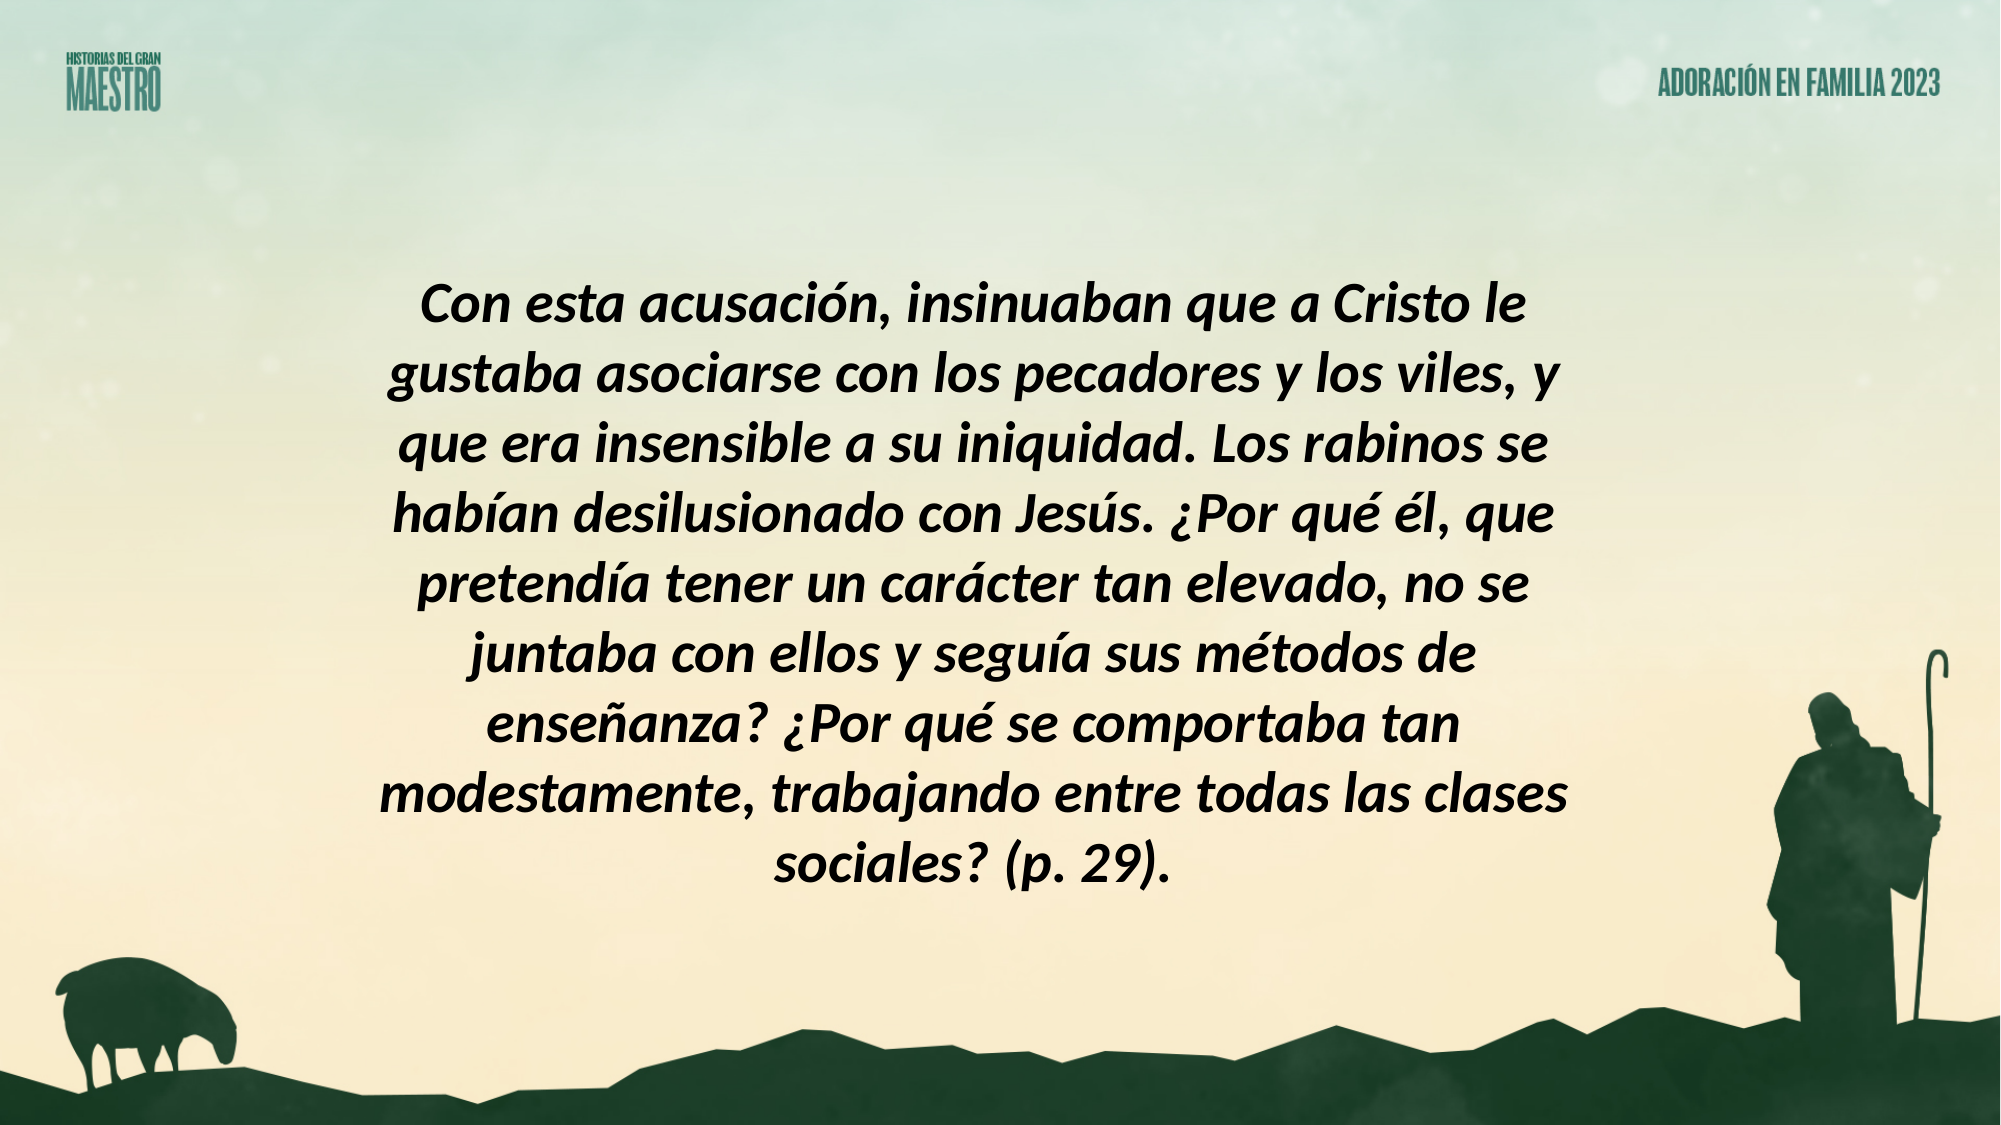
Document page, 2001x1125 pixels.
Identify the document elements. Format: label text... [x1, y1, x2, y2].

picture [0, 0, 2001, 1125]
text_box Con esta acusación, insinuaban que a Cristo le gustaba asociarse con los pecadores y los viles, y que era insensible a su iniquidad. Los rabinos se habían desilusionado con Jesús. ¿Por qué él, que pretendía tener un carácter tan elevado, no se juntaba con ellos y seguía sus métodos de enseñanza? ¿Por qué se comportaba tan modestamente, trabajando entre todas las clases sociales? (p. 29). [343, 256, 1606, 902]
